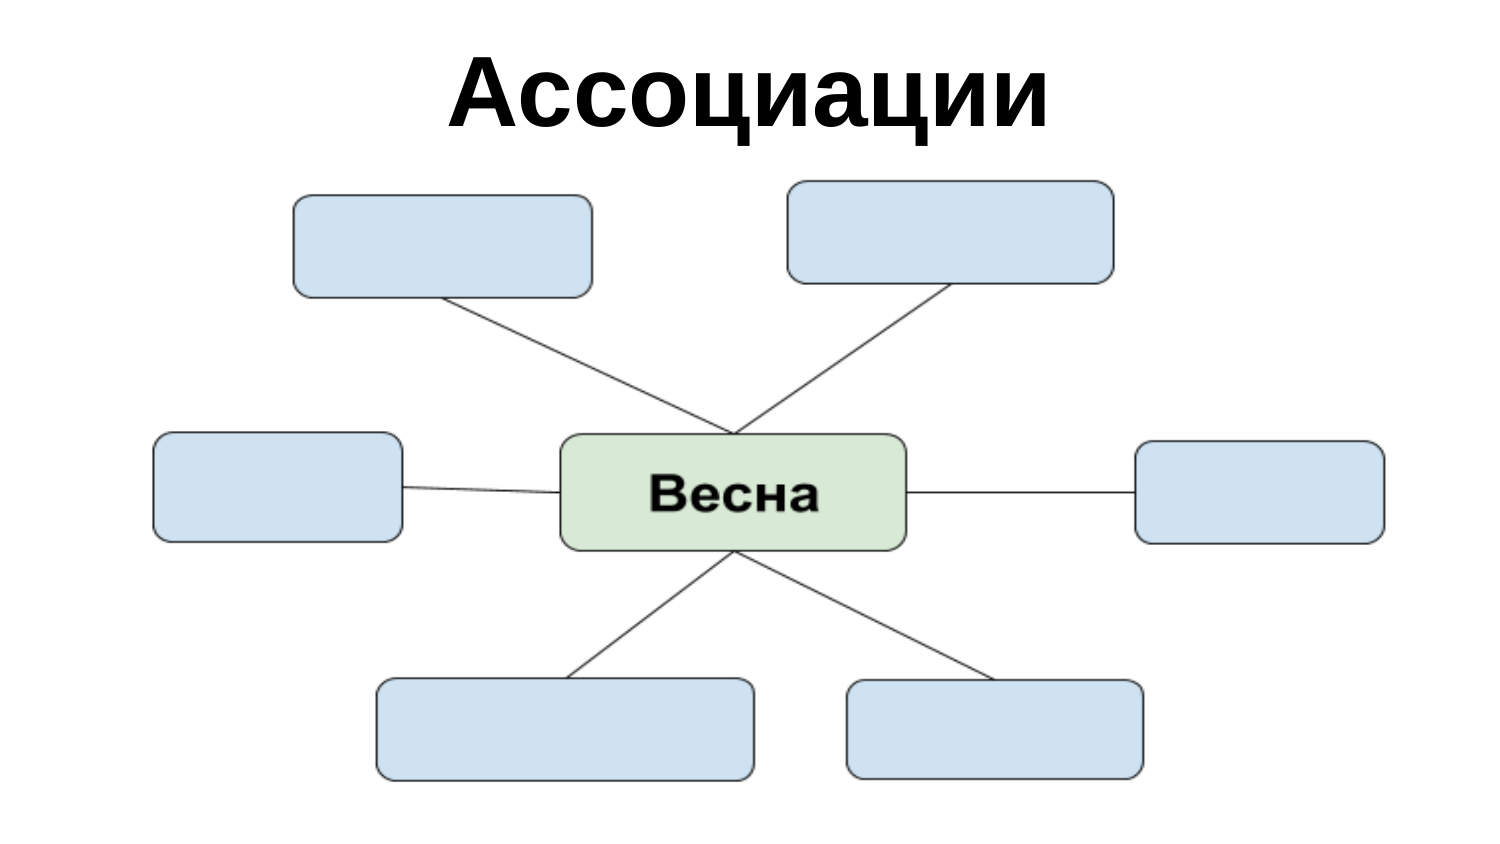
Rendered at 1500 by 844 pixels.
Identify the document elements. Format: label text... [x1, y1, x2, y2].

text_box Ассоциации [51, 11, 1449, 155]
picture [66, 154, 1449, 821]
